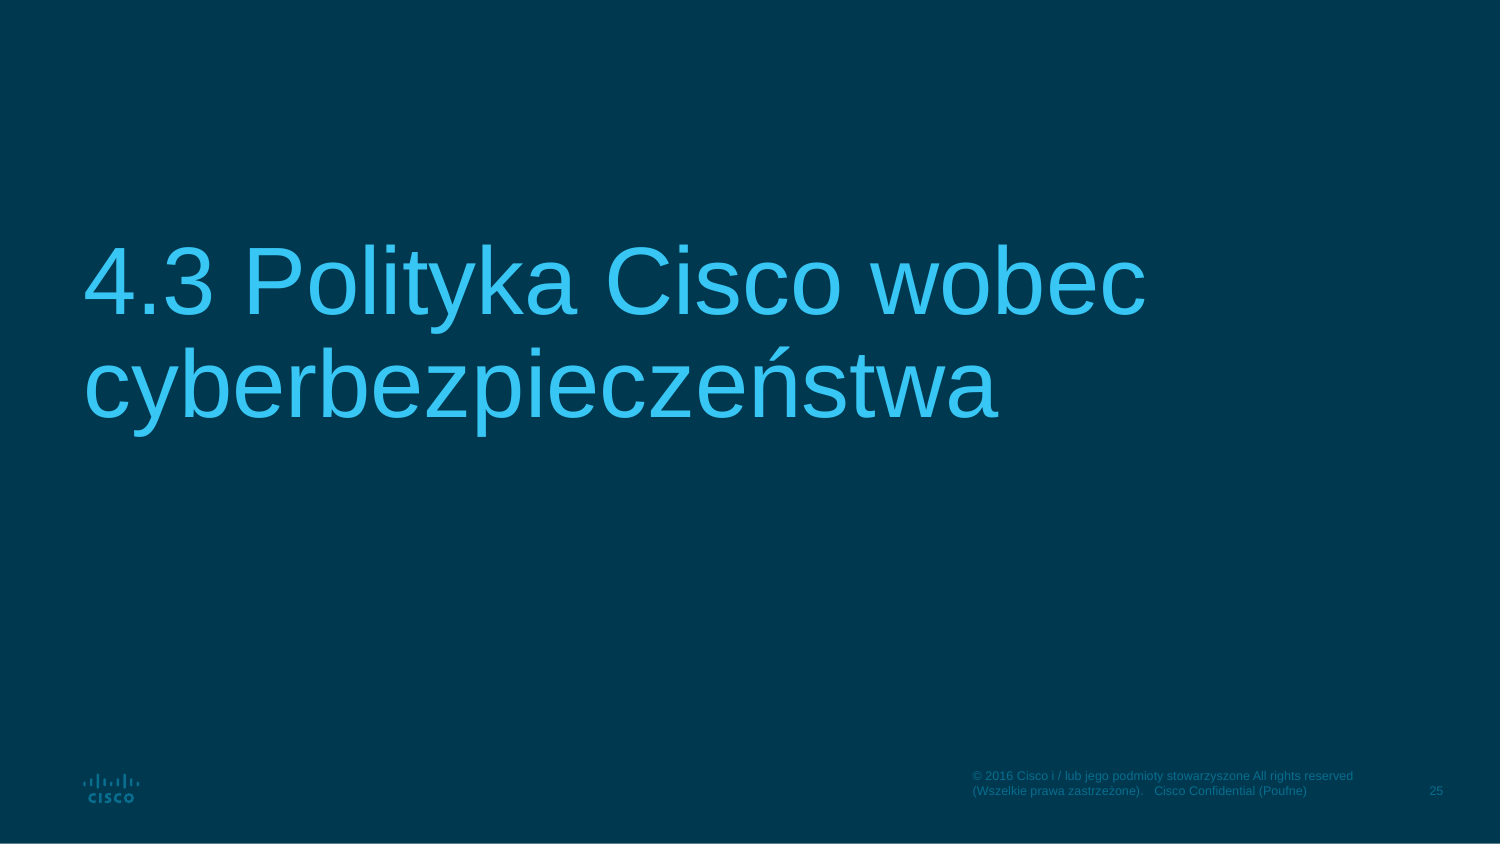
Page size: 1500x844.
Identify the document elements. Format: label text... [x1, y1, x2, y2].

title 4.3 Polityka Cisco wobec cyberbezpieczeństwa [68, 150, 1315, 446]
